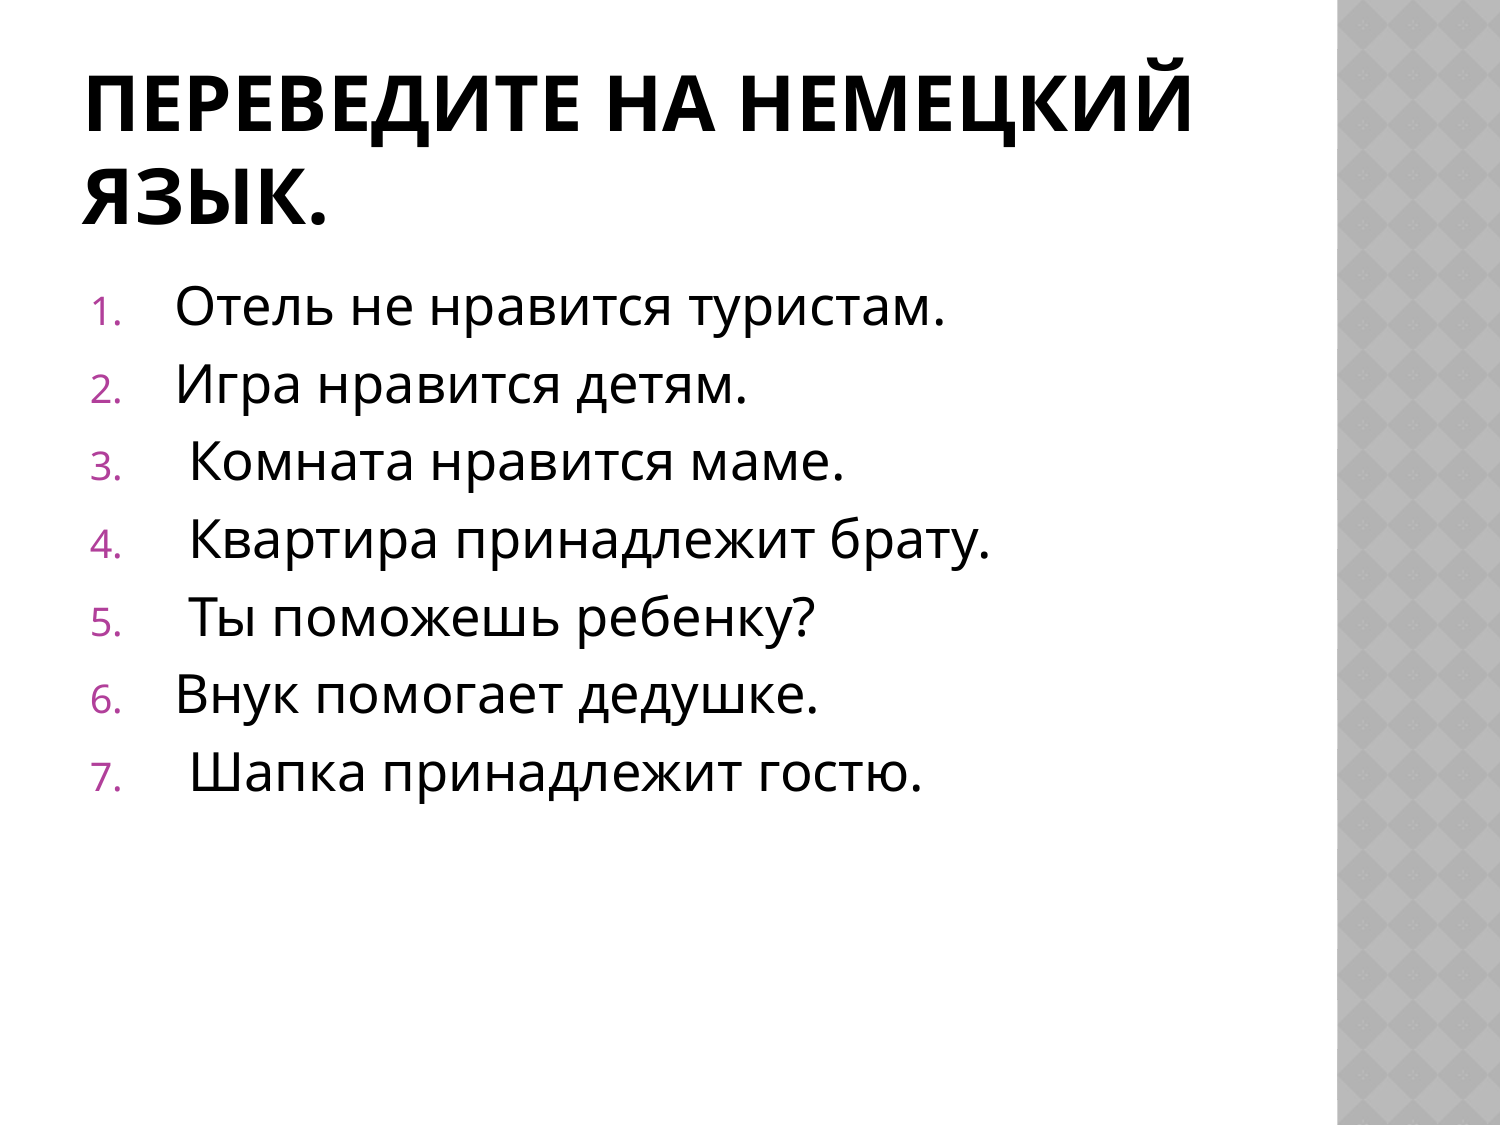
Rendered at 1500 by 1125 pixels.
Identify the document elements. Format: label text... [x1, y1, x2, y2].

list Отель не нравится туристам. Игра нравится детям. Комната нравится маме. Квартира принадлежит брату. Ты поможешь ребенку? Внук помогает дедушке. Шапка принадлежит гостю. [75, 264, 1263, 1059]
title Переведите на немецкий язык. [75, 52, 1263, 240]
